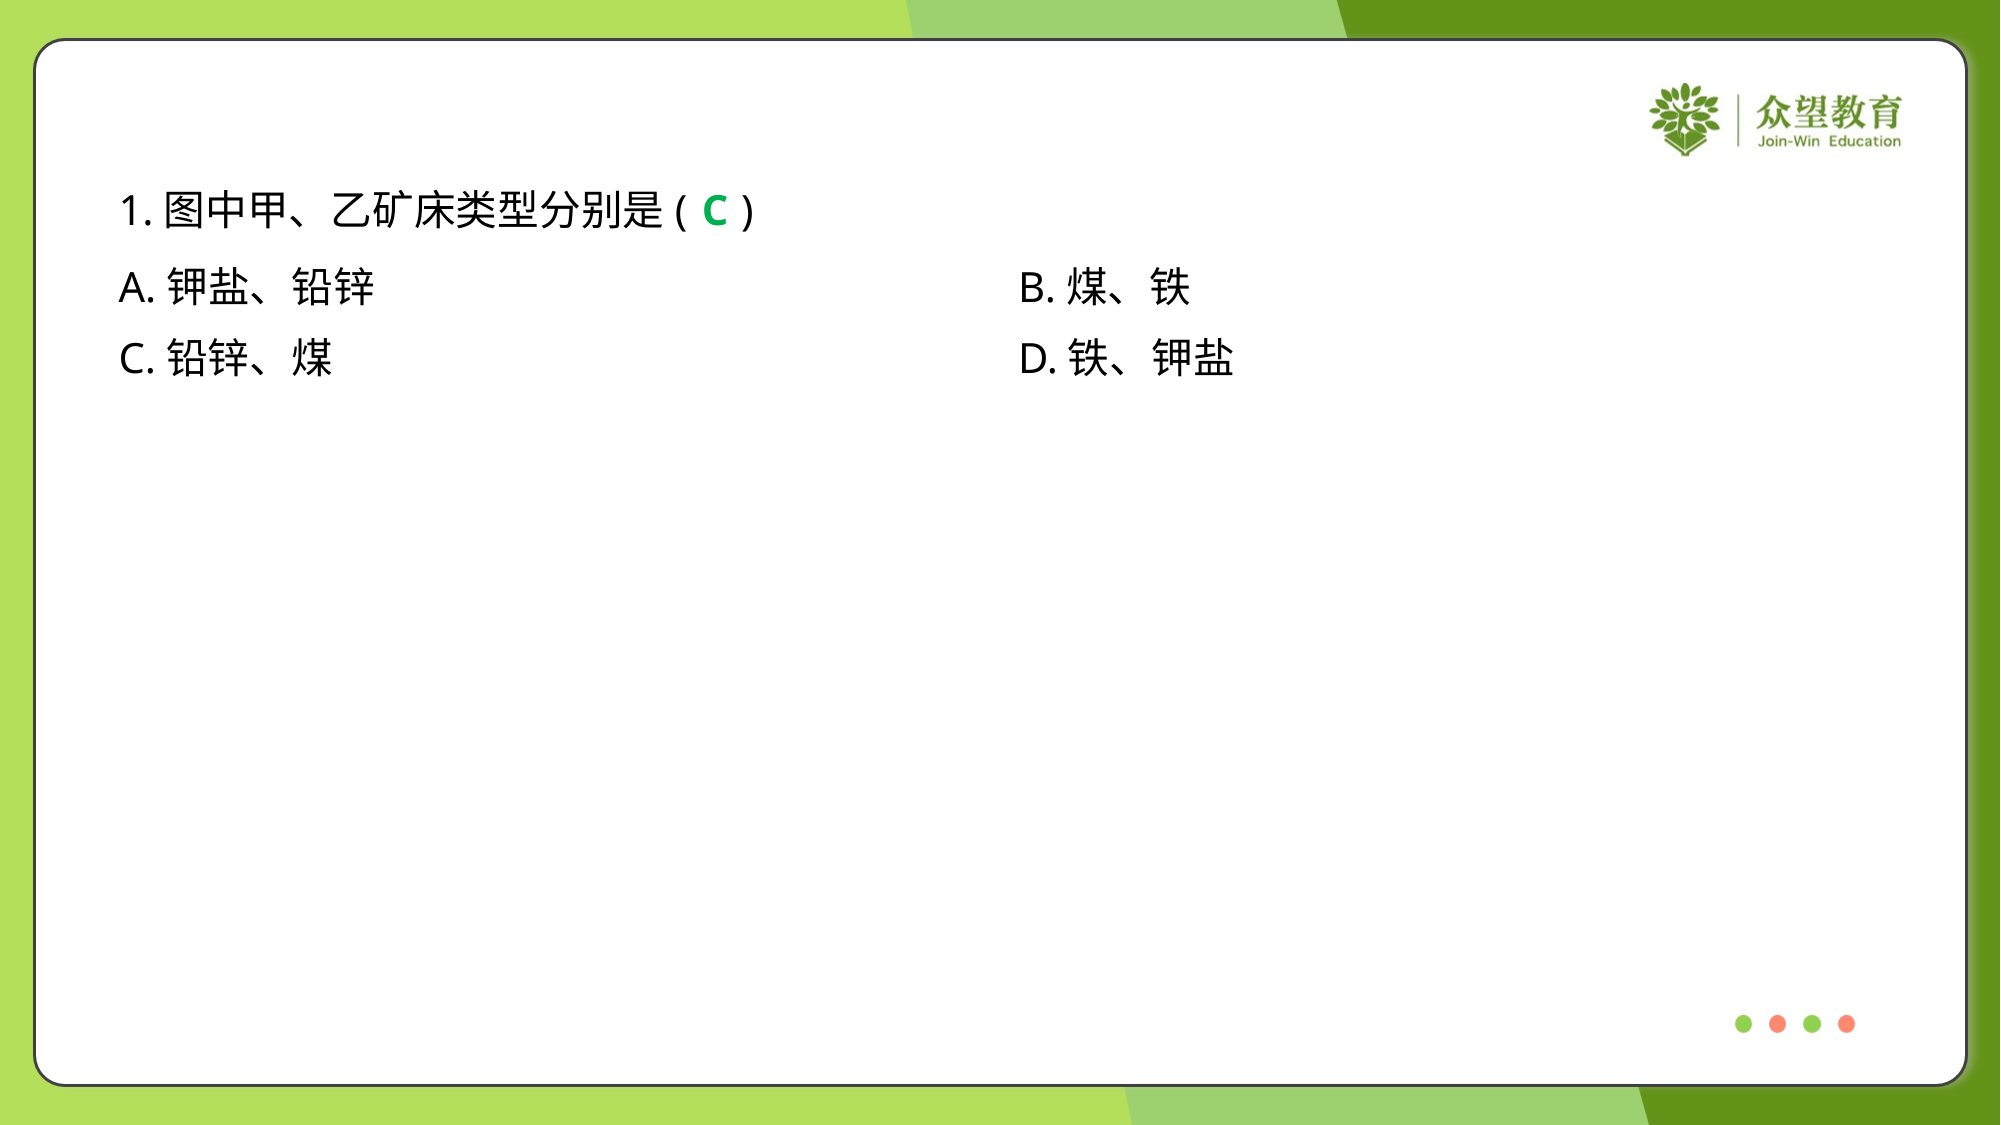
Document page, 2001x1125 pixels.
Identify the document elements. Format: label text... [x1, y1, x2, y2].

picture [0, 0, 2000, 1125]
text_box 1.图中甲、乙矿床类型分别是( ) [118, 158, 685, 226]
text_box C [685, 158, 745, 226]
text_box A.钾盐、铅锌 B.煤、铁 C.铅锌、煤 D.铁、钾盐 [118, 235, 1883, 374]
text_box 1.图中甲、乙矿床类型分别是( ) [745, 158, 1883, 226]
